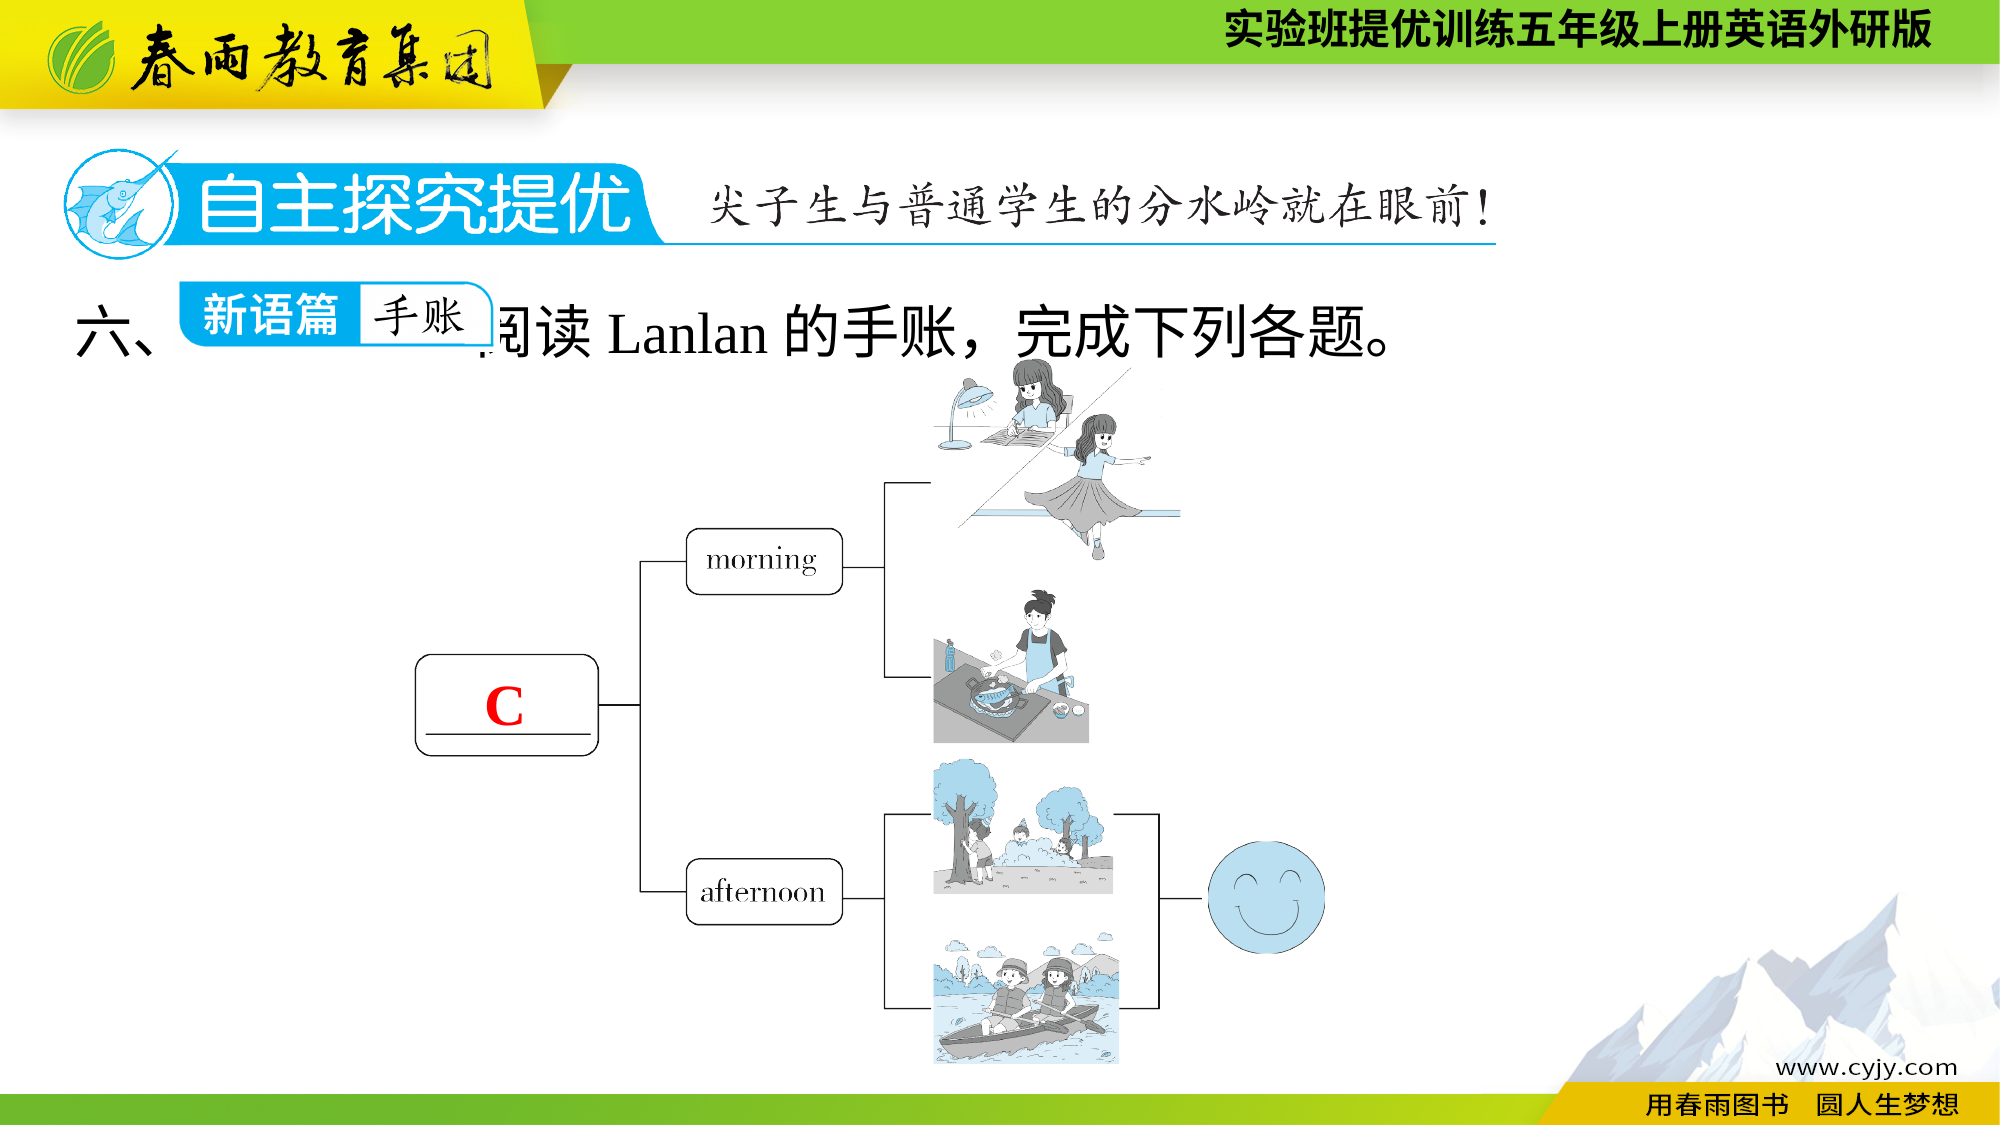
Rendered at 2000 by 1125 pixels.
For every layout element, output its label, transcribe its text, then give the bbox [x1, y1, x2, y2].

list 六、 阅读Lanlan的手账，完成下列各题。 [59, 271, 410, 374]
picture [0, 0, 2000, 1125]
list 六、 阅读Lanlan的手账，完成下列各题。 [504, 252, 1944, 374]
